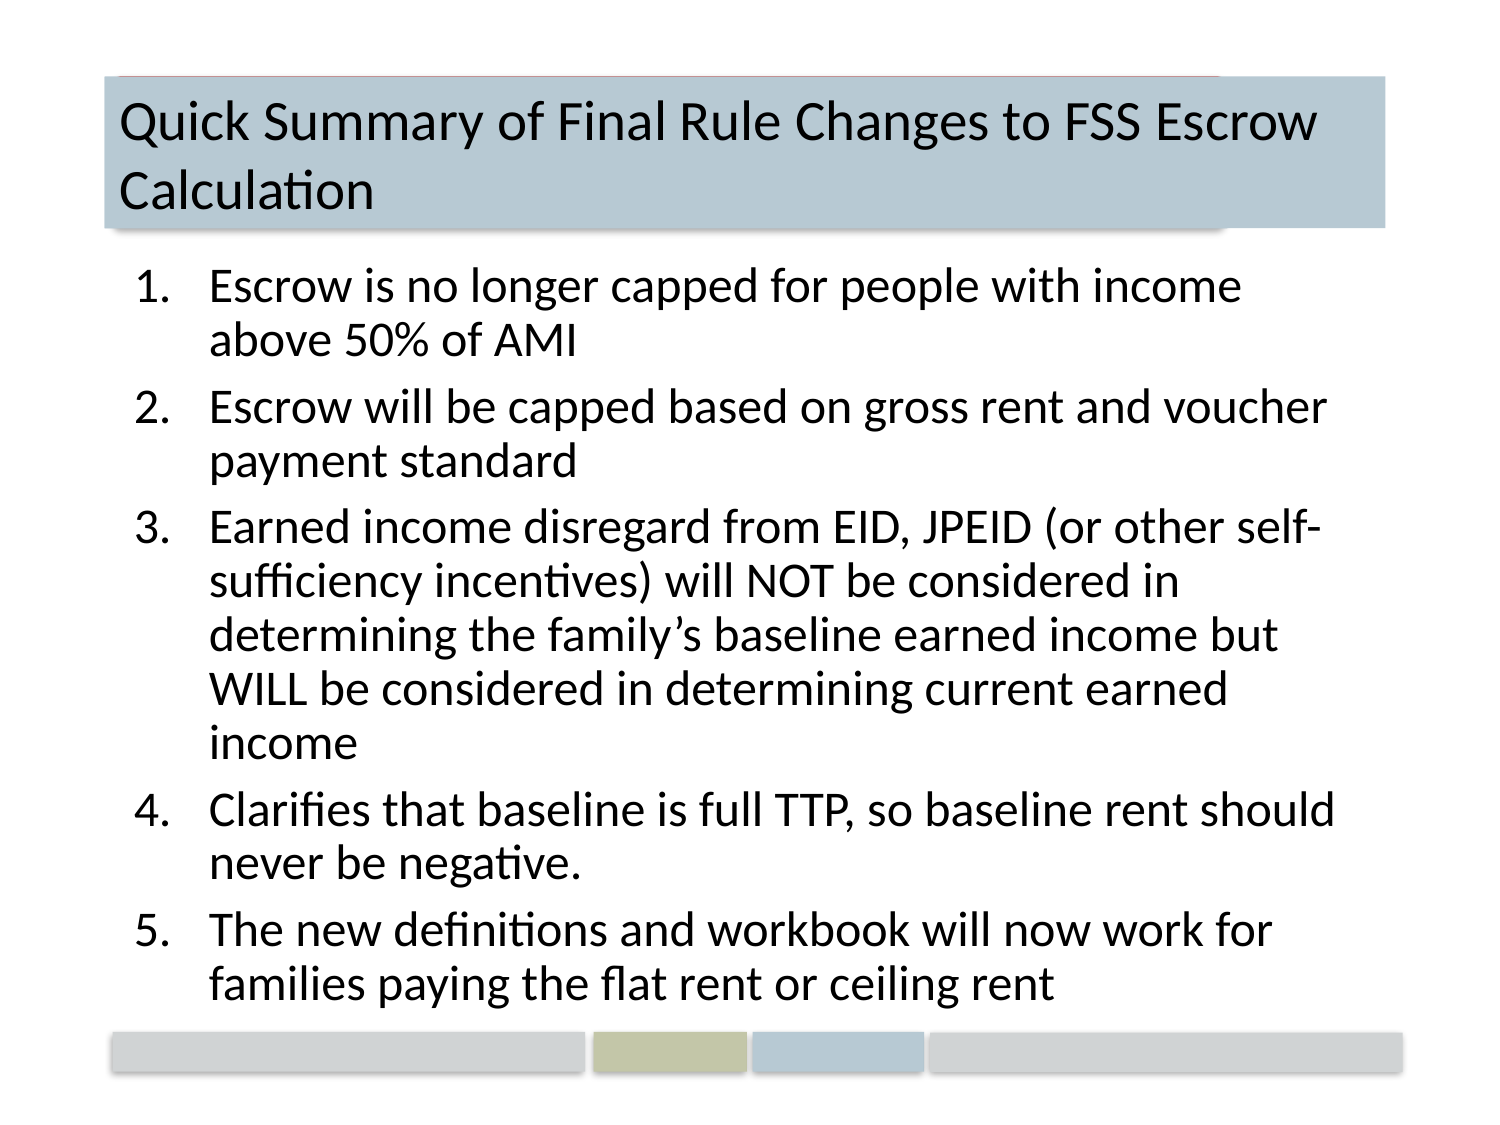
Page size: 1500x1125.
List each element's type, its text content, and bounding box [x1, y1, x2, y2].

text_box Quick Summary of Final Rule Changes to FSS Escrow Calculation [104, 76, 1386, 229]
list Escrow is no longer capped for people with income above 50% of AMI Escrow will be capped based on gross rent and voucher payment standard Earned income disregard from EID, JPEID (or other self-sufficiency incentives) will NOT be considered in determining the family’s baseline earned income but WILL be considered in determining current earned income Clarifies that baseline is full TTP, so baseline rent should never be negative. The new definitions and workbook will now work for families paying the flat rent or ceiling rent [118, 252, 1386, 1033]
